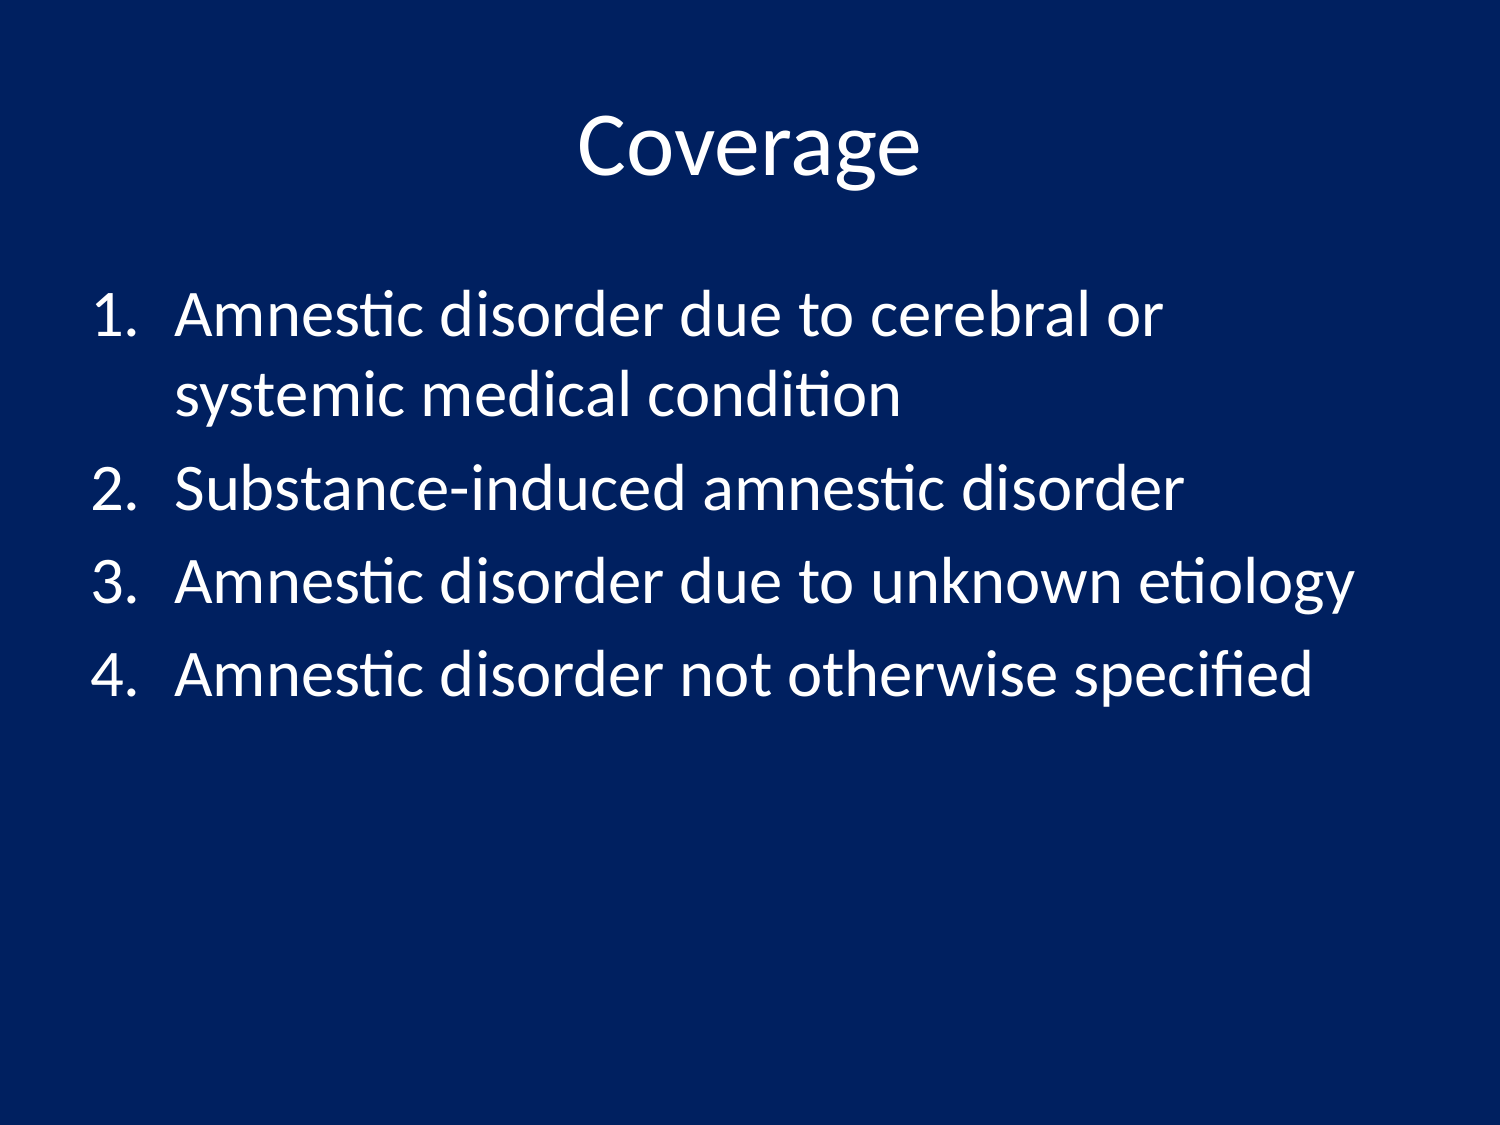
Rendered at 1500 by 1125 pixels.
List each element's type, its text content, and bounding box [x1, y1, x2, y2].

title Coverage [75, 45, 1425, 233]
list Amnestic disorder due to cerebral or systemic medical condition Substance-induced amnestic disorder Amnestic disorder due to unknown etiology Amnestic disorder not otherwise specified [75, 262, 1425, 1005]
